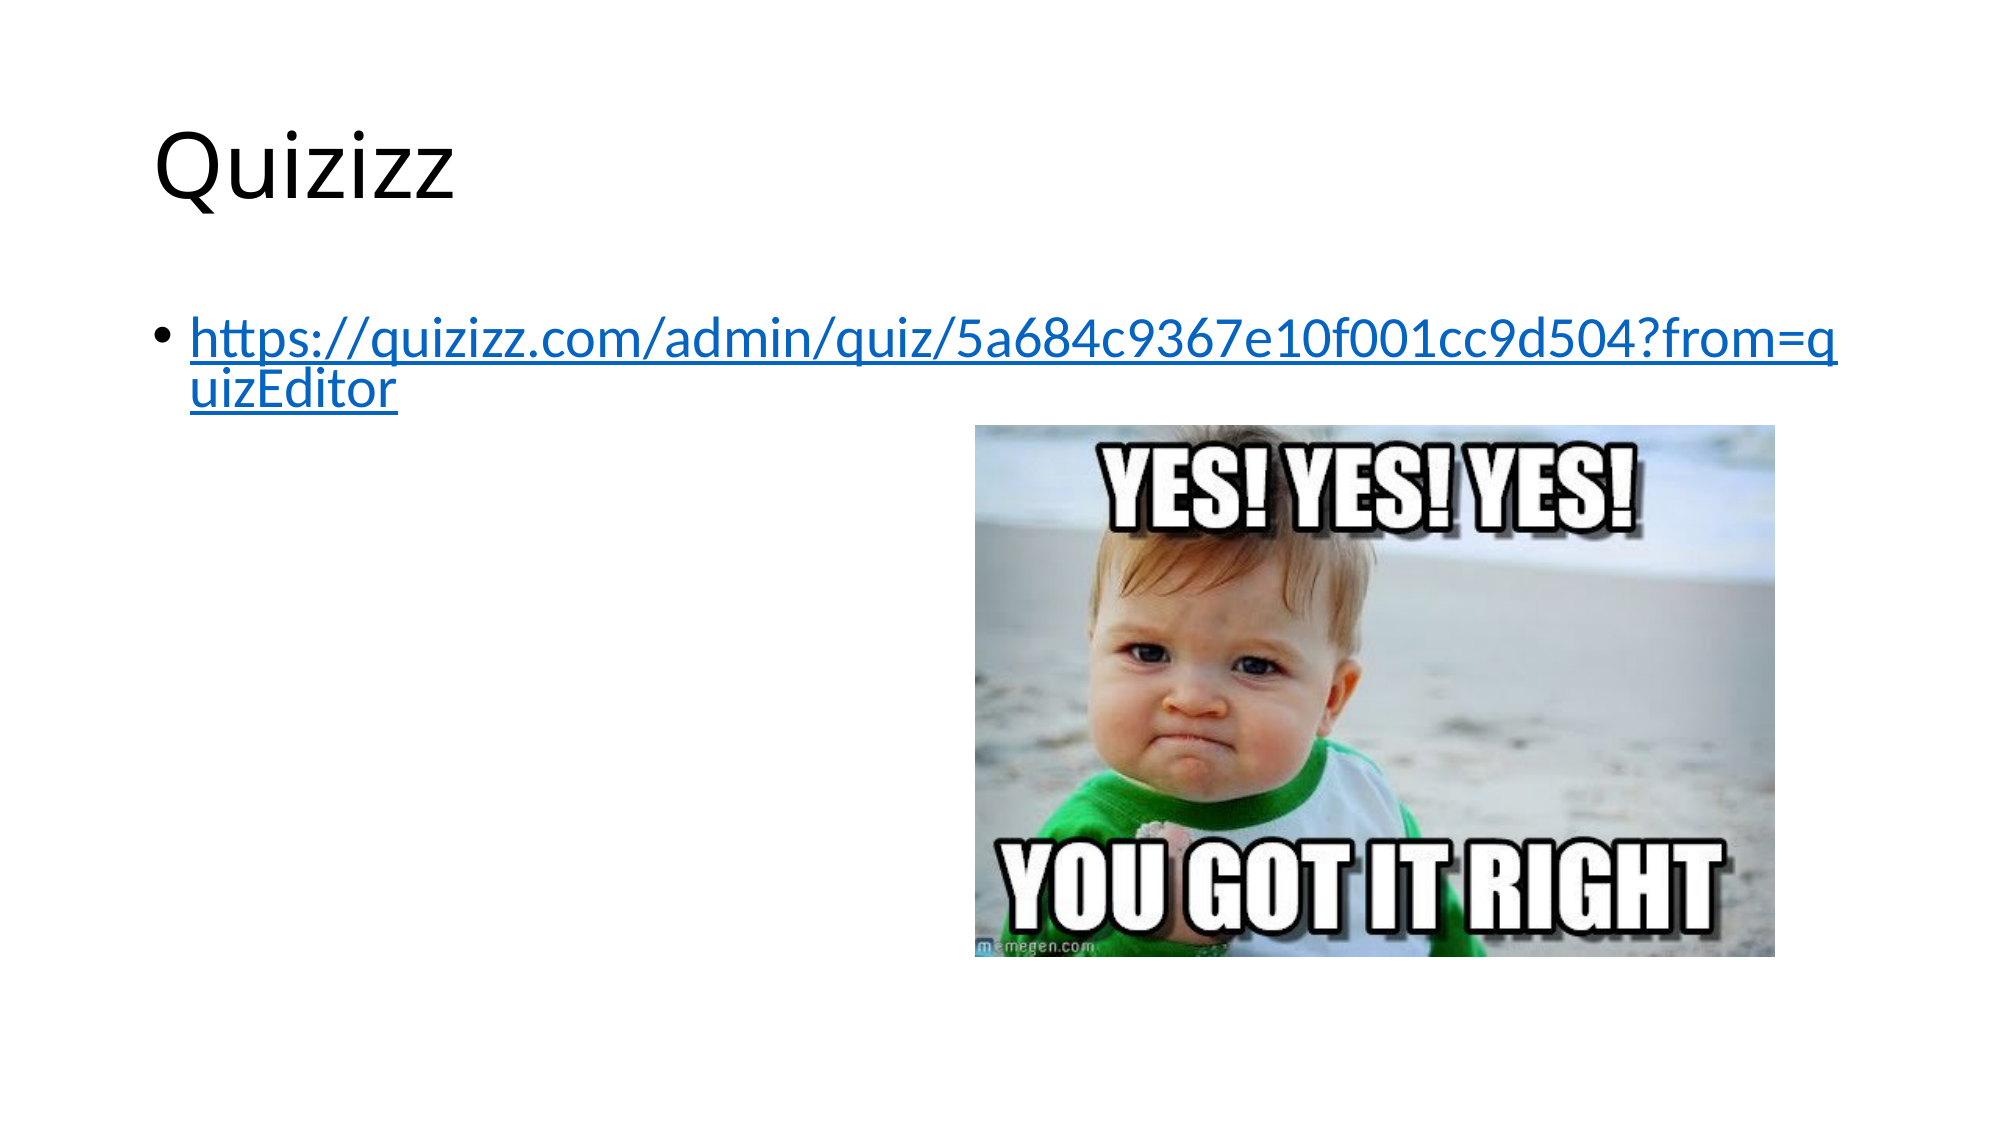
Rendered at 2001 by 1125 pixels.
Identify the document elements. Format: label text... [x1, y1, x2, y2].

list https://quizizz.com/admin/quiz/5a684c9367e10f001cc9d504?from=quizEditor [137, 299, 1863, 1014]
title Quizizz [137, 59, 1863, 278]
picture [974, 425, 1775, 957]
